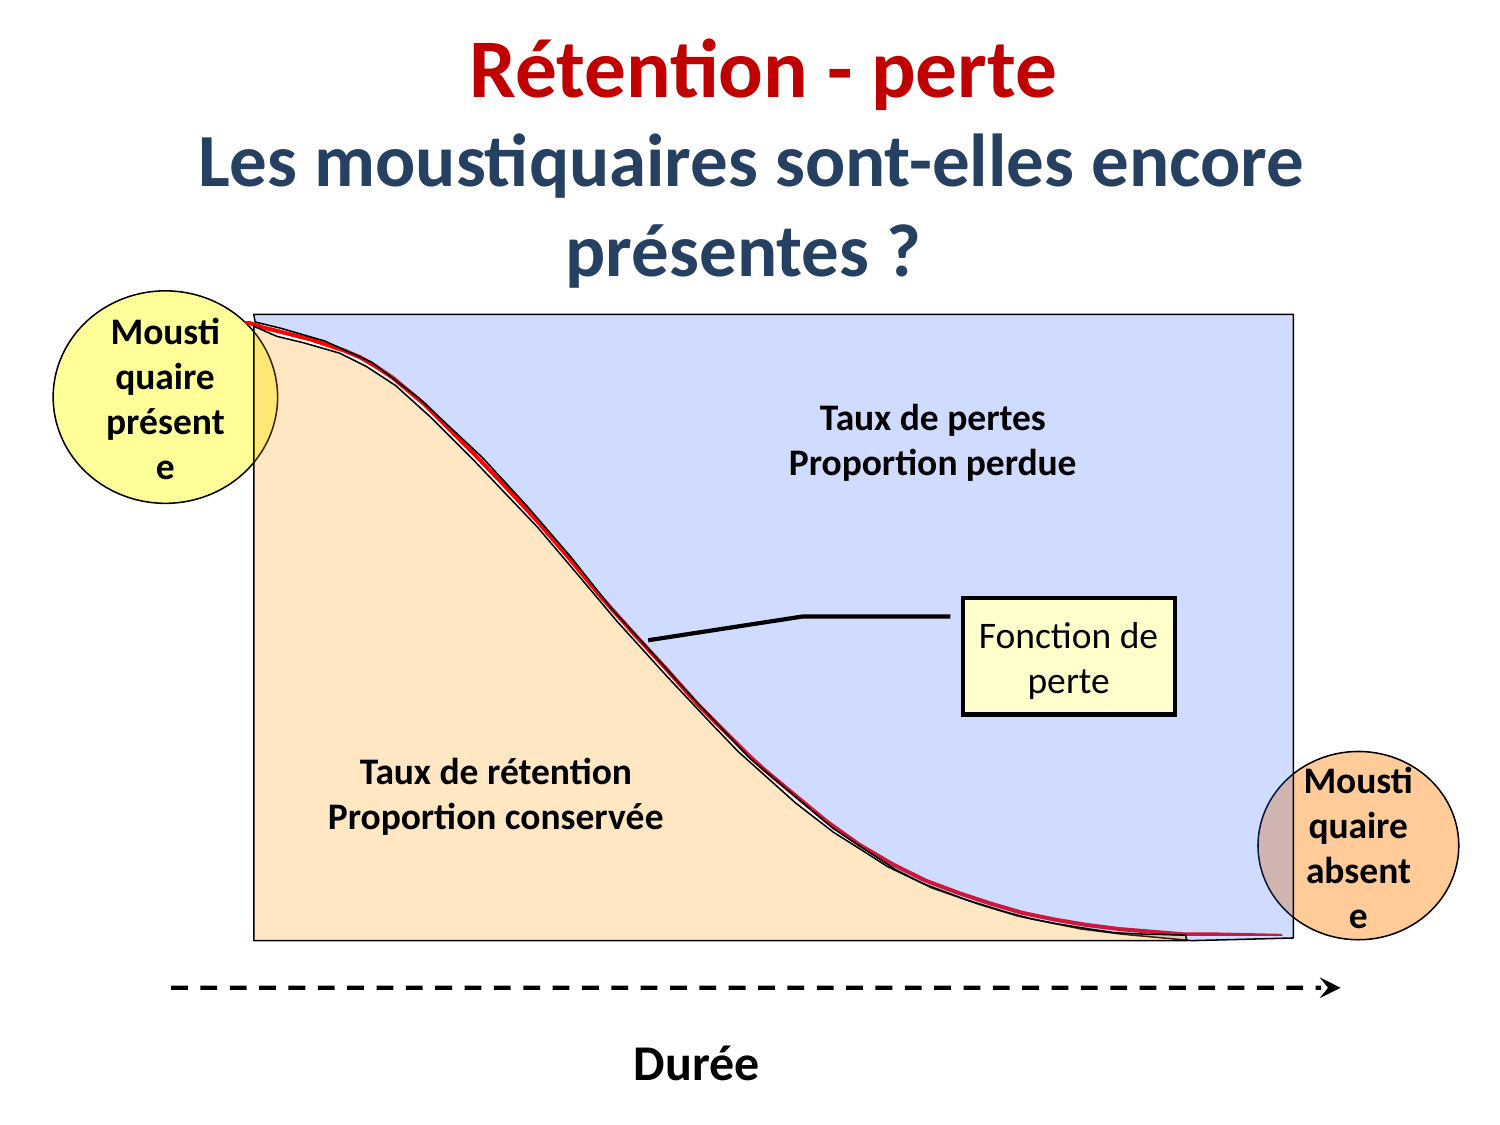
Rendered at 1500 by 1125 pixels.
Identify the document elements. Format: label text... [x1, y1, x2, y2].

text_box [170, 987, 1341, 1099]
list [116, 243, 1465, 987]
text_box Rétention - perte [88, 6, 1439, 122]
text_box Moustiquaire présente [53, 304, 111, 491]
title Les moustiquaires sont-elles encore présentes ? [76, 99, 1427, 303]
